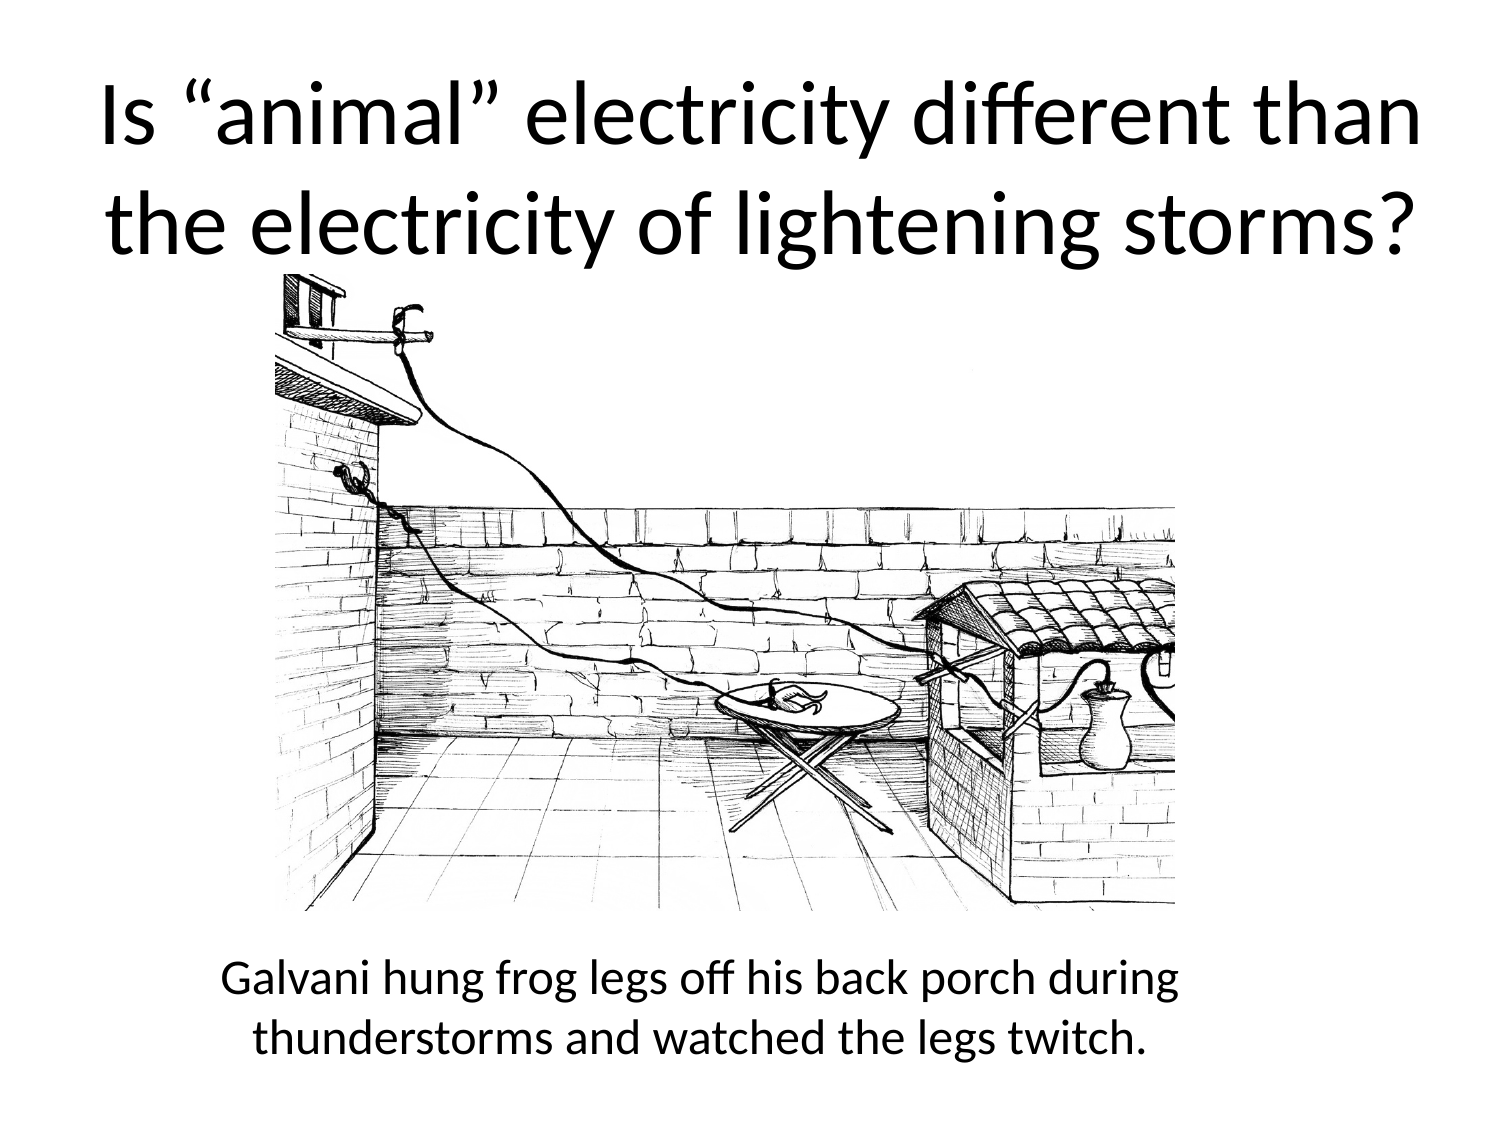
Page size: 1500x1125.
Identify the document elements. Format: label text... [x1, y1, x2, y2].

title Is “animal” electricity different than the electricity of lightening storms? [50, 37, 1475, 288]
picture [274, 274, 1176, 911]
text_box Galvani hung frog legs off his back porch during thunderstorms and watched the legs twitch. [150, 937, 1250, 1073]
